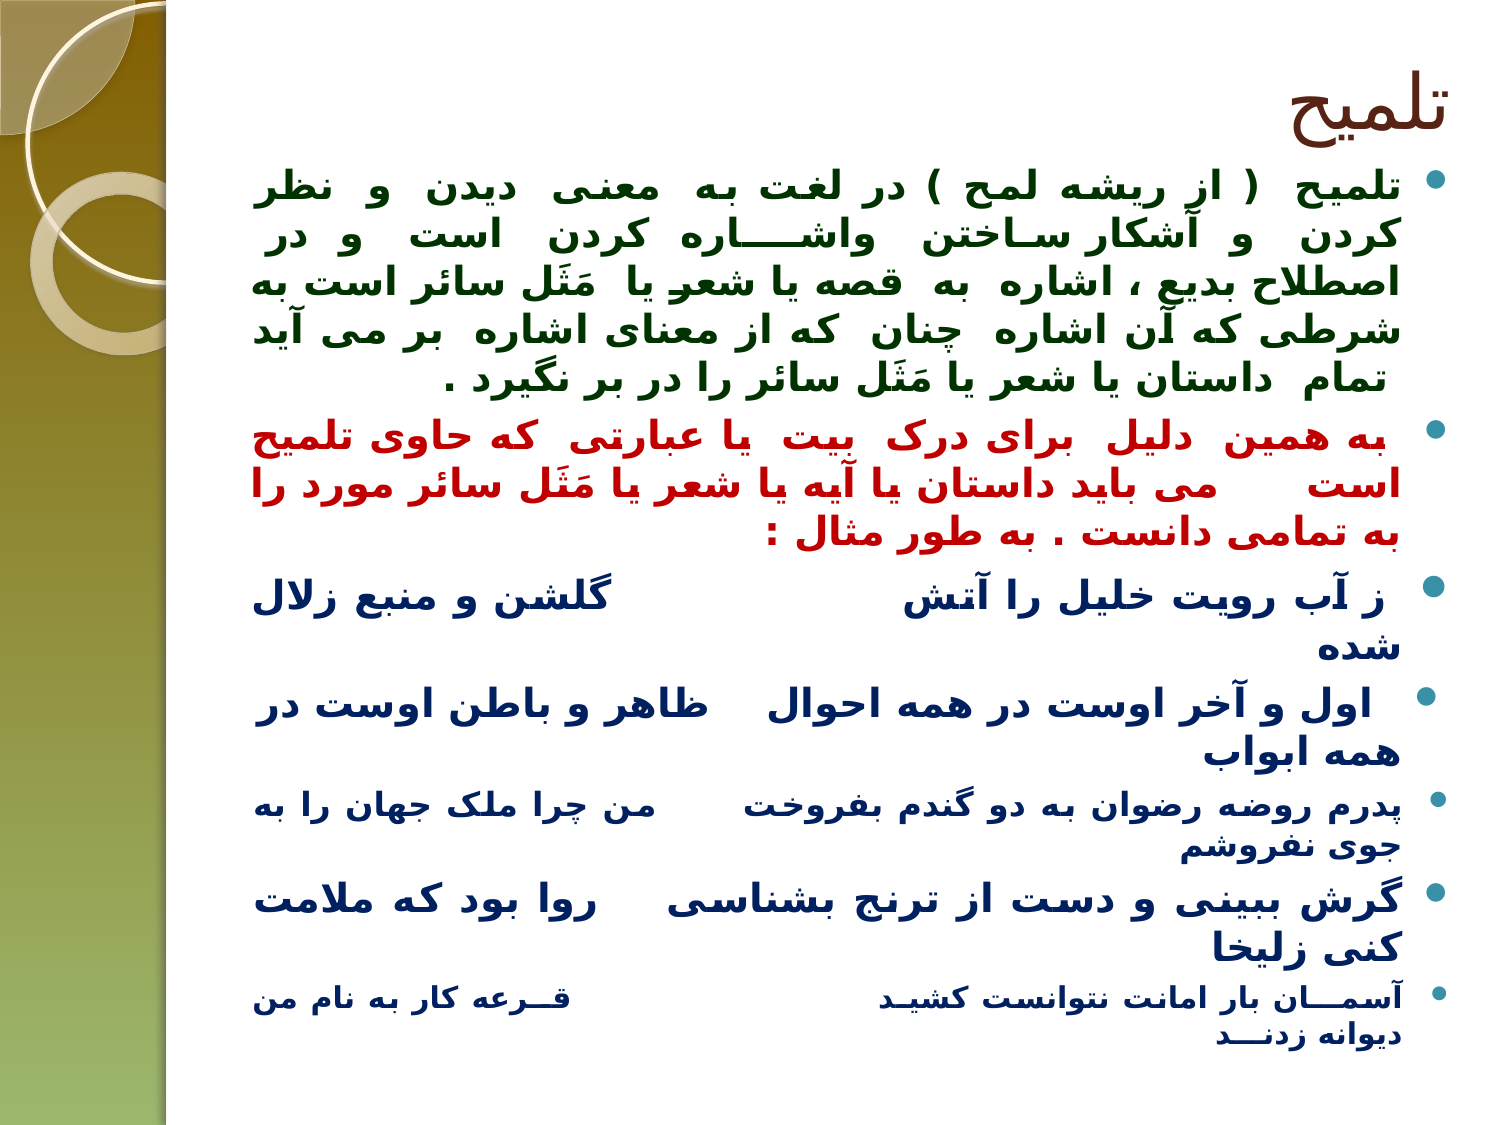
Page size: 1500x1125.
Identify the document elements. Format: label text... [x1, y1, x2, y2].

title تلمیح [235, 45, 1466, 152]
list تلمیح ( از ریشه لمح ) در لغت به معنی دیدن و نظر کردن و آشکار ساختن واشـــاره کردن است و در اصطلاح بدیع ، اشاره به قصه یا شعر یا مَثَل سائر است به شرطی که آن اشاره چنان که از معنای اشاره بر می آید تمام داستان یا شعر یا مَثَل سائر را در بر نگیرد . به همین دلیل برای درک بیت یا عبارتی که حاوی تلمیح است می باید داستان یا آیه یا شعر یا مَثَل سائر مورد را به تمامی دانست . به طور مثال : ز آب رويت خليل را آتش گلشن و منبع زلال شده اول و آخر اوست در همه احوال ظاهر و باطن اوست در همه ابواب پدرم روضه رضوان به دو گندم بفروخت من چرا ملک جهان را به جوی نفروشم گرش ببینی و دست از ترنج بشناسی روا بود که ملامت کنی زلیخا آسمـــان بار امانت نتوانست کشیـد قــرعه کار به نام من دیوانه زدنـــد [235, 152, 1466, 1067]
